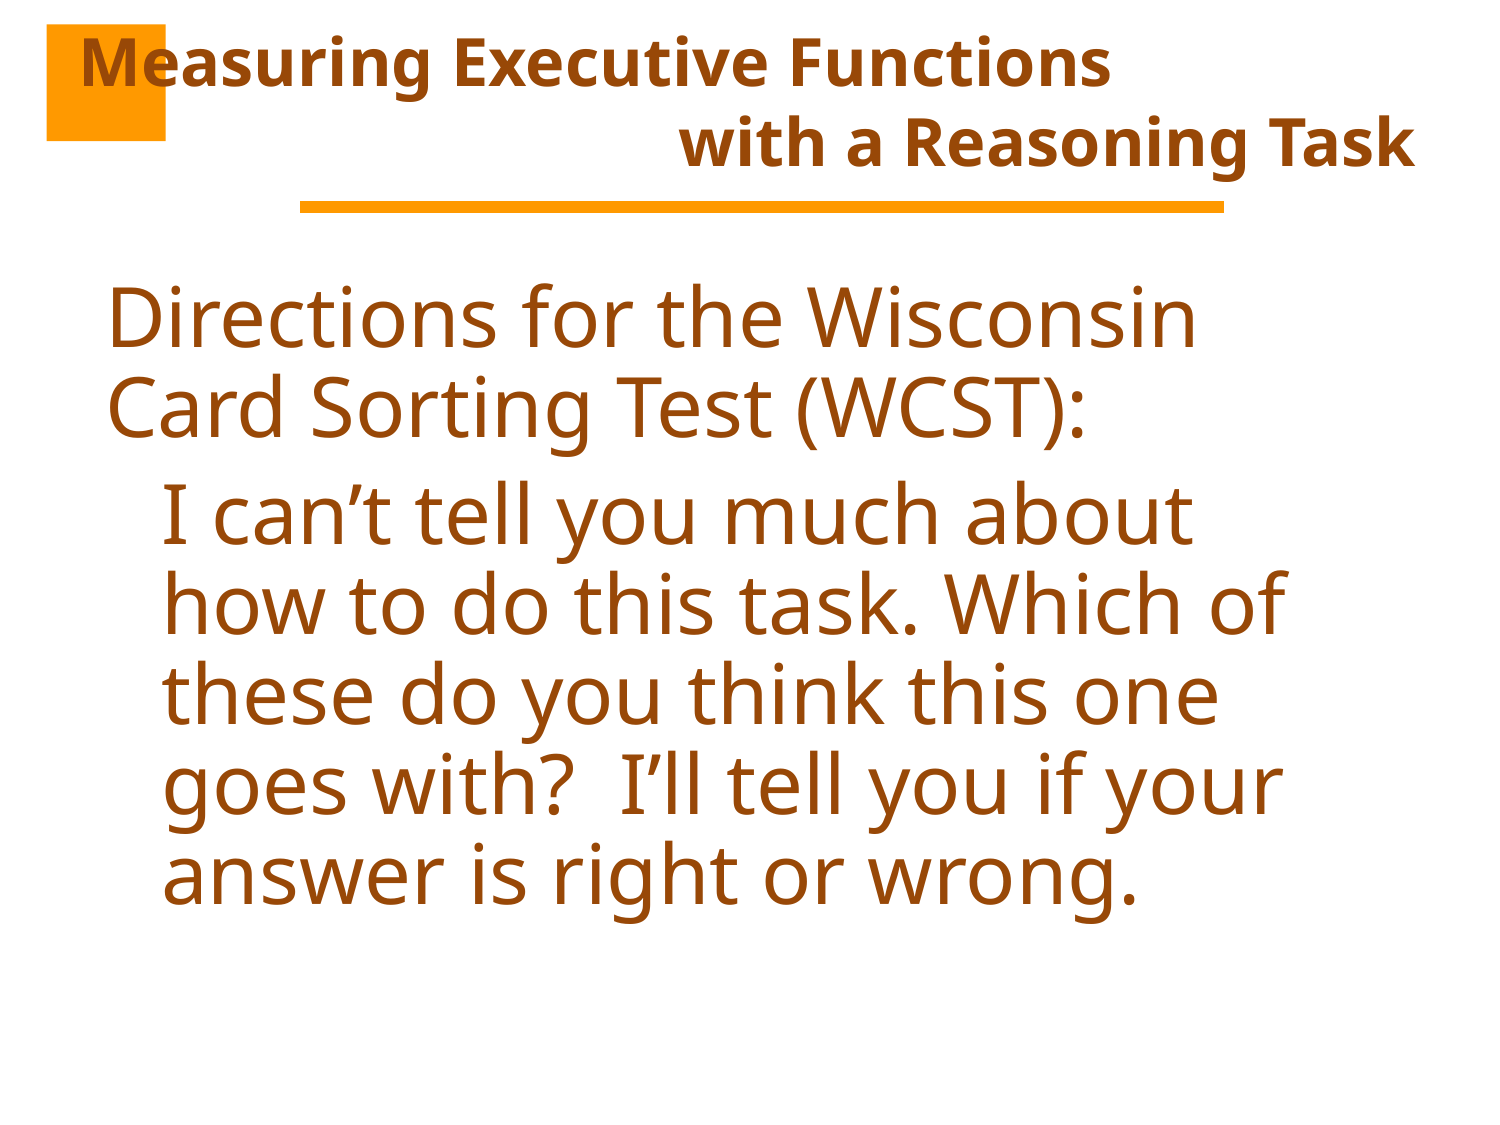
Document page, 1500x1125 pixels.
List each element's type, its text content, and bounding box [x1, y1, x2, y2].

title Measuring Executive Functions with a Reasoning Task [62, 53, 1455, 147]
text_box [45, 22, 168, 143]
list Directions for the Wisconsin Card Sorting Test (WCST): I can’t tell you much about how to do this task. Which of these do you think this one goes with? I’ll tell you if your answer is right or wrong. [89, 268, 1350, 932]
